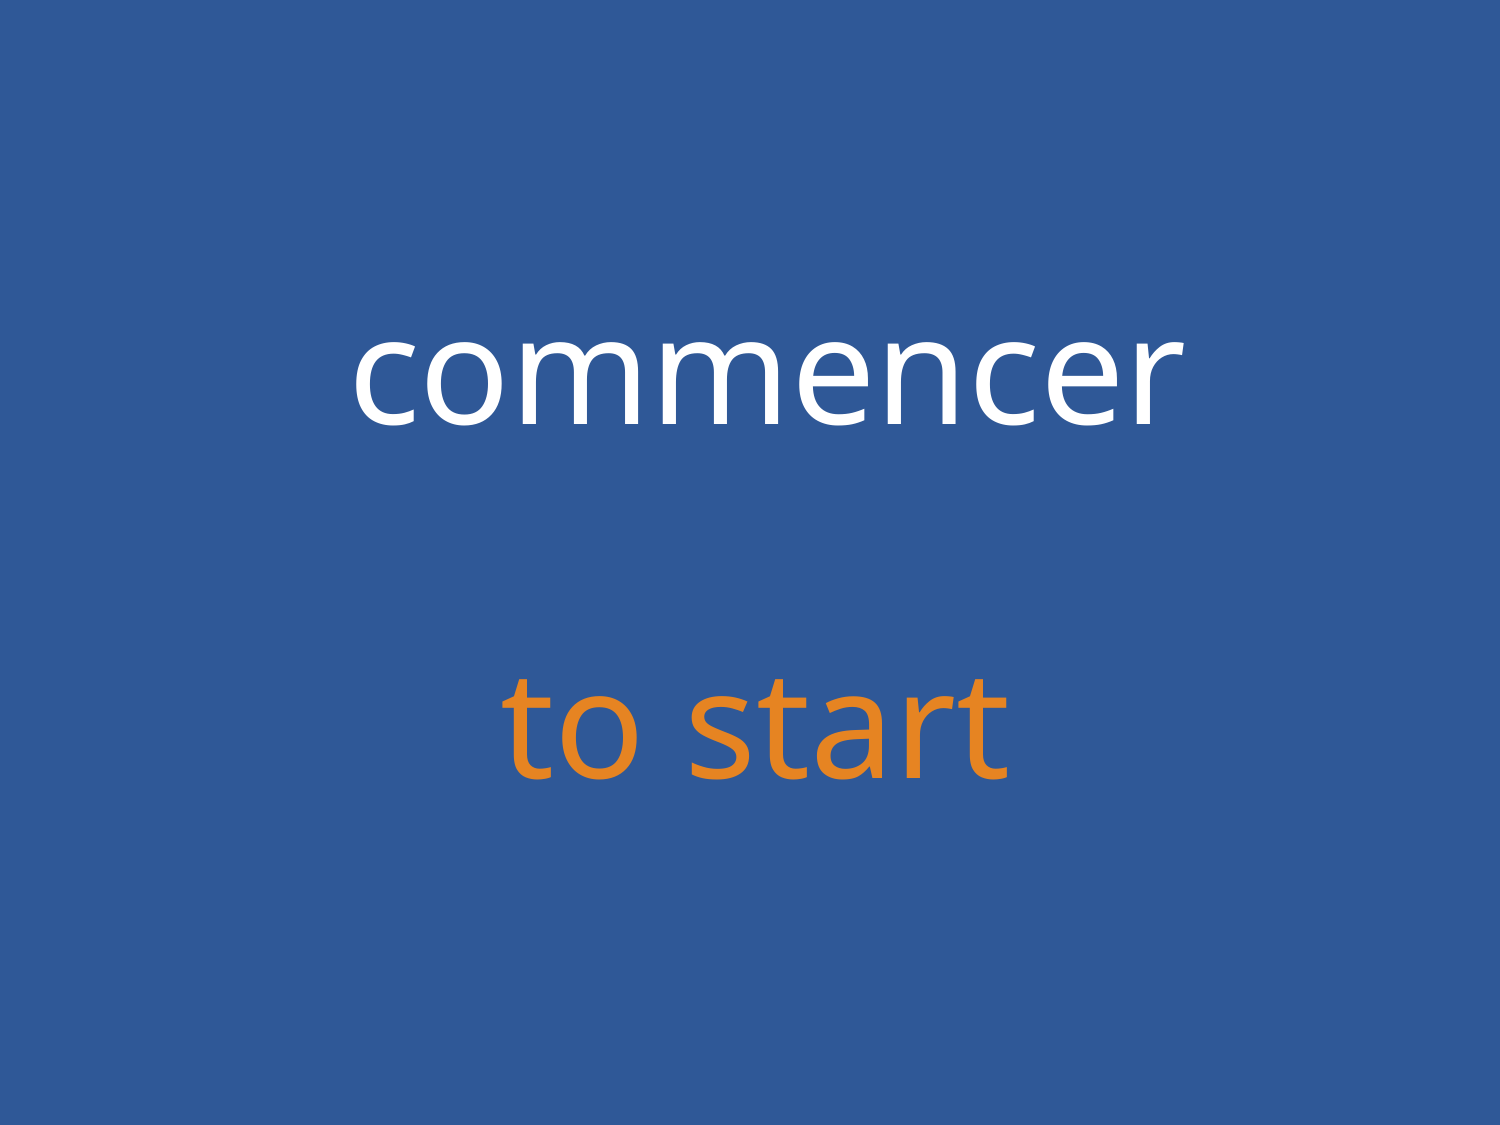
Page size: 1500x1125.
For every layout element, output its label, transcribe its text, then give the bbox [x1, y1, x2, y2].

text_box to start [301, 621, 1211, 817]
text_box commencer [301, 267, 1235, 462]
